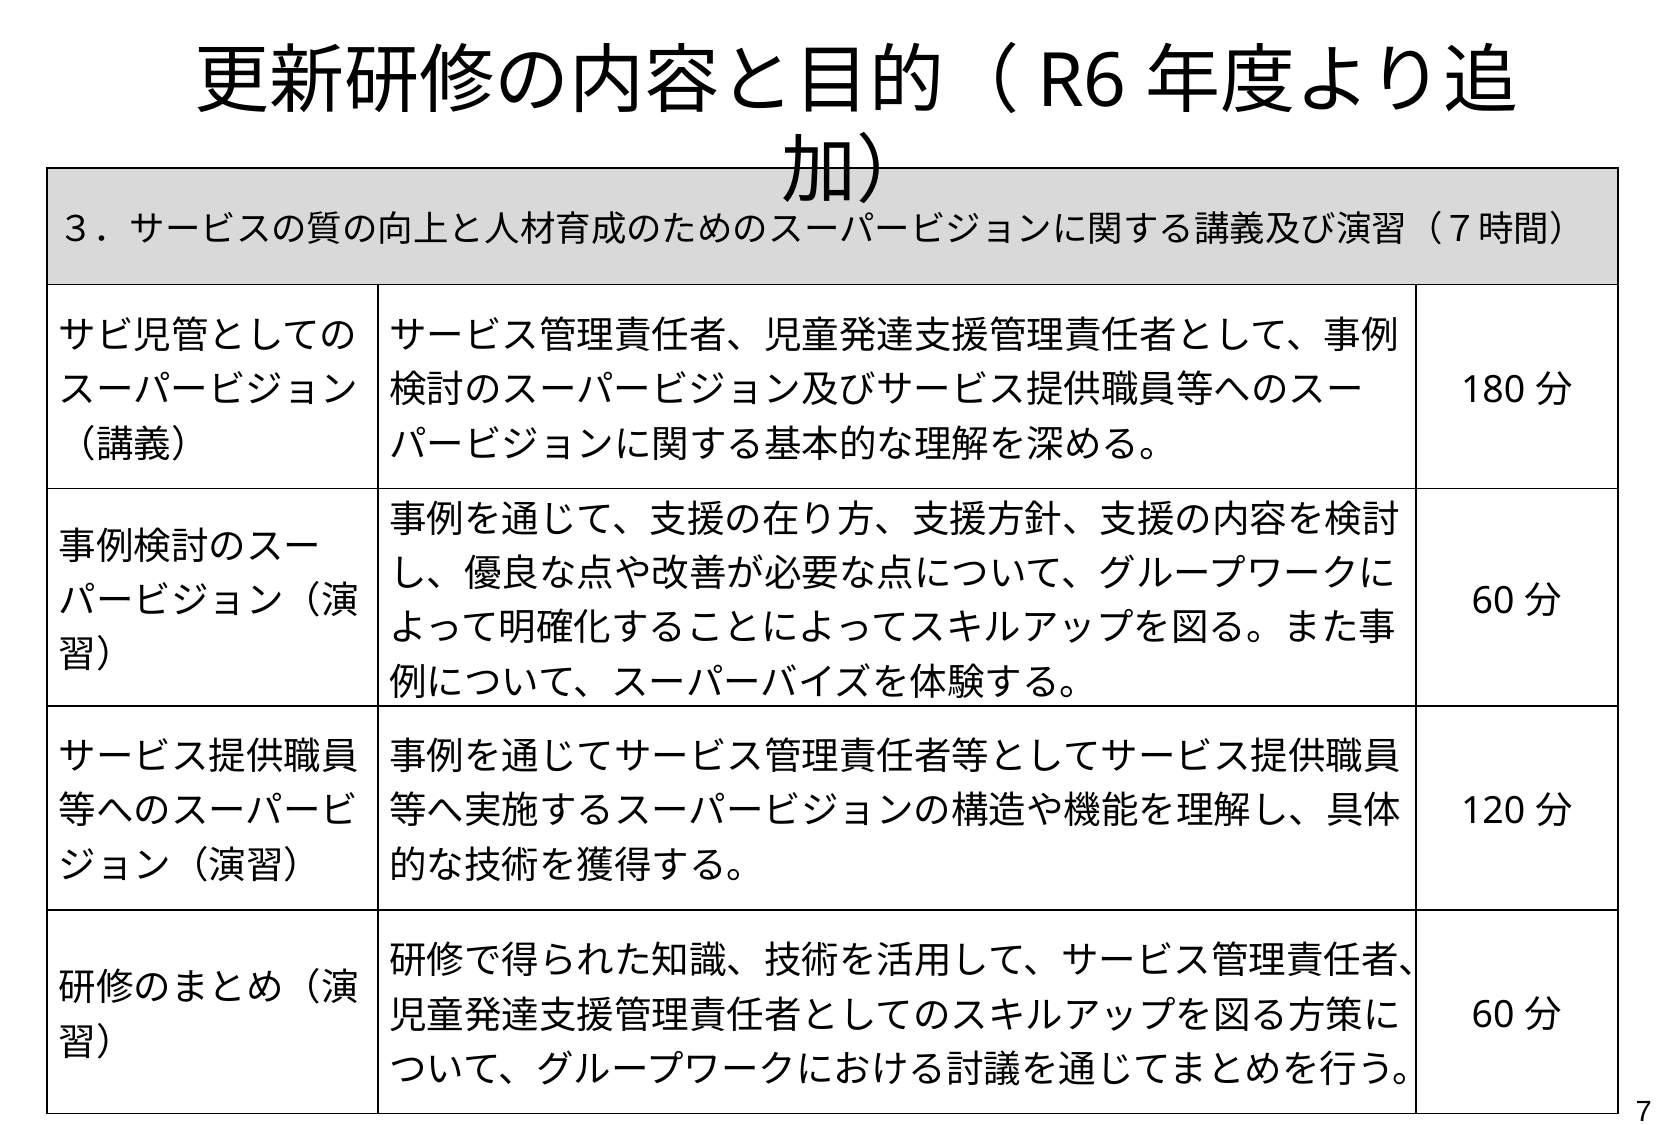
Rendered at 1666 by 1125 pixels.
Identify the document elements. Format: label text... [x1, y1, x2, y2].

table_cell 研修のまとめ（演習） [48, 911, 377, 1113]
table_cell 60分 [1417, 911, 1617, 1113]
table_cell 120分 [1417, 707, 1617, 909]
table_cell 事例検討のスーパービジョン（演習） [48, 489, 377, 705]
table_cell サービス管理責任者、児童発達支援管理責任者として、事例検討のスーパービジョン及びサービス提供職員等へのスーパービジョンに関する基本的な理解を深める。 [379, 285, 1415, 488]
table_cell 60分 [1417, 489, 1617, 705]
table_cell サービス提供職員等へのスーパービジョン（演習） [48, 707, 377, 909]
table_header ３．サービスの質の向上と人材育成のためのスーパービジョンに関する講義及び演習（７時間） [48, 169, 1617, 284]
table_cell 180分 [1417, 285, 1617, 488]
table_cell 事例を通じて、支援の在り方、支援方針、支援の内容を検討し、優良な点や改善が必要な点について、グループワークによって明確化することによってスキルアップを図る。また事例について、スーパーバイズを体験する。 [379, 489, 1415, 705]
table_cell サビ児管としてのスーパービジョン（講義） [48, 285, 377, 488]
text_box 更新研修の内容と目的（R6年度より追加） [112, 24, 1601, 220]
table_cell 研修で得られた知識、技術を活用して、サービス管理責任者、児童発達支援管理責任者としてのスキルアップを図る方策について、グループワークにおける討議を通じてまとめを行う。 [379, 911, 1415, 1113]
slide_number 7 [1278, 1084, 1666, 1125]
table_cell 事例を通じてサービス管理責任者等としてサービス提供職員 等へ実施するスーパービジョンの構造や機能を理解し、具体的な技術を獲得する。 [379, 707, 1415, 909]
